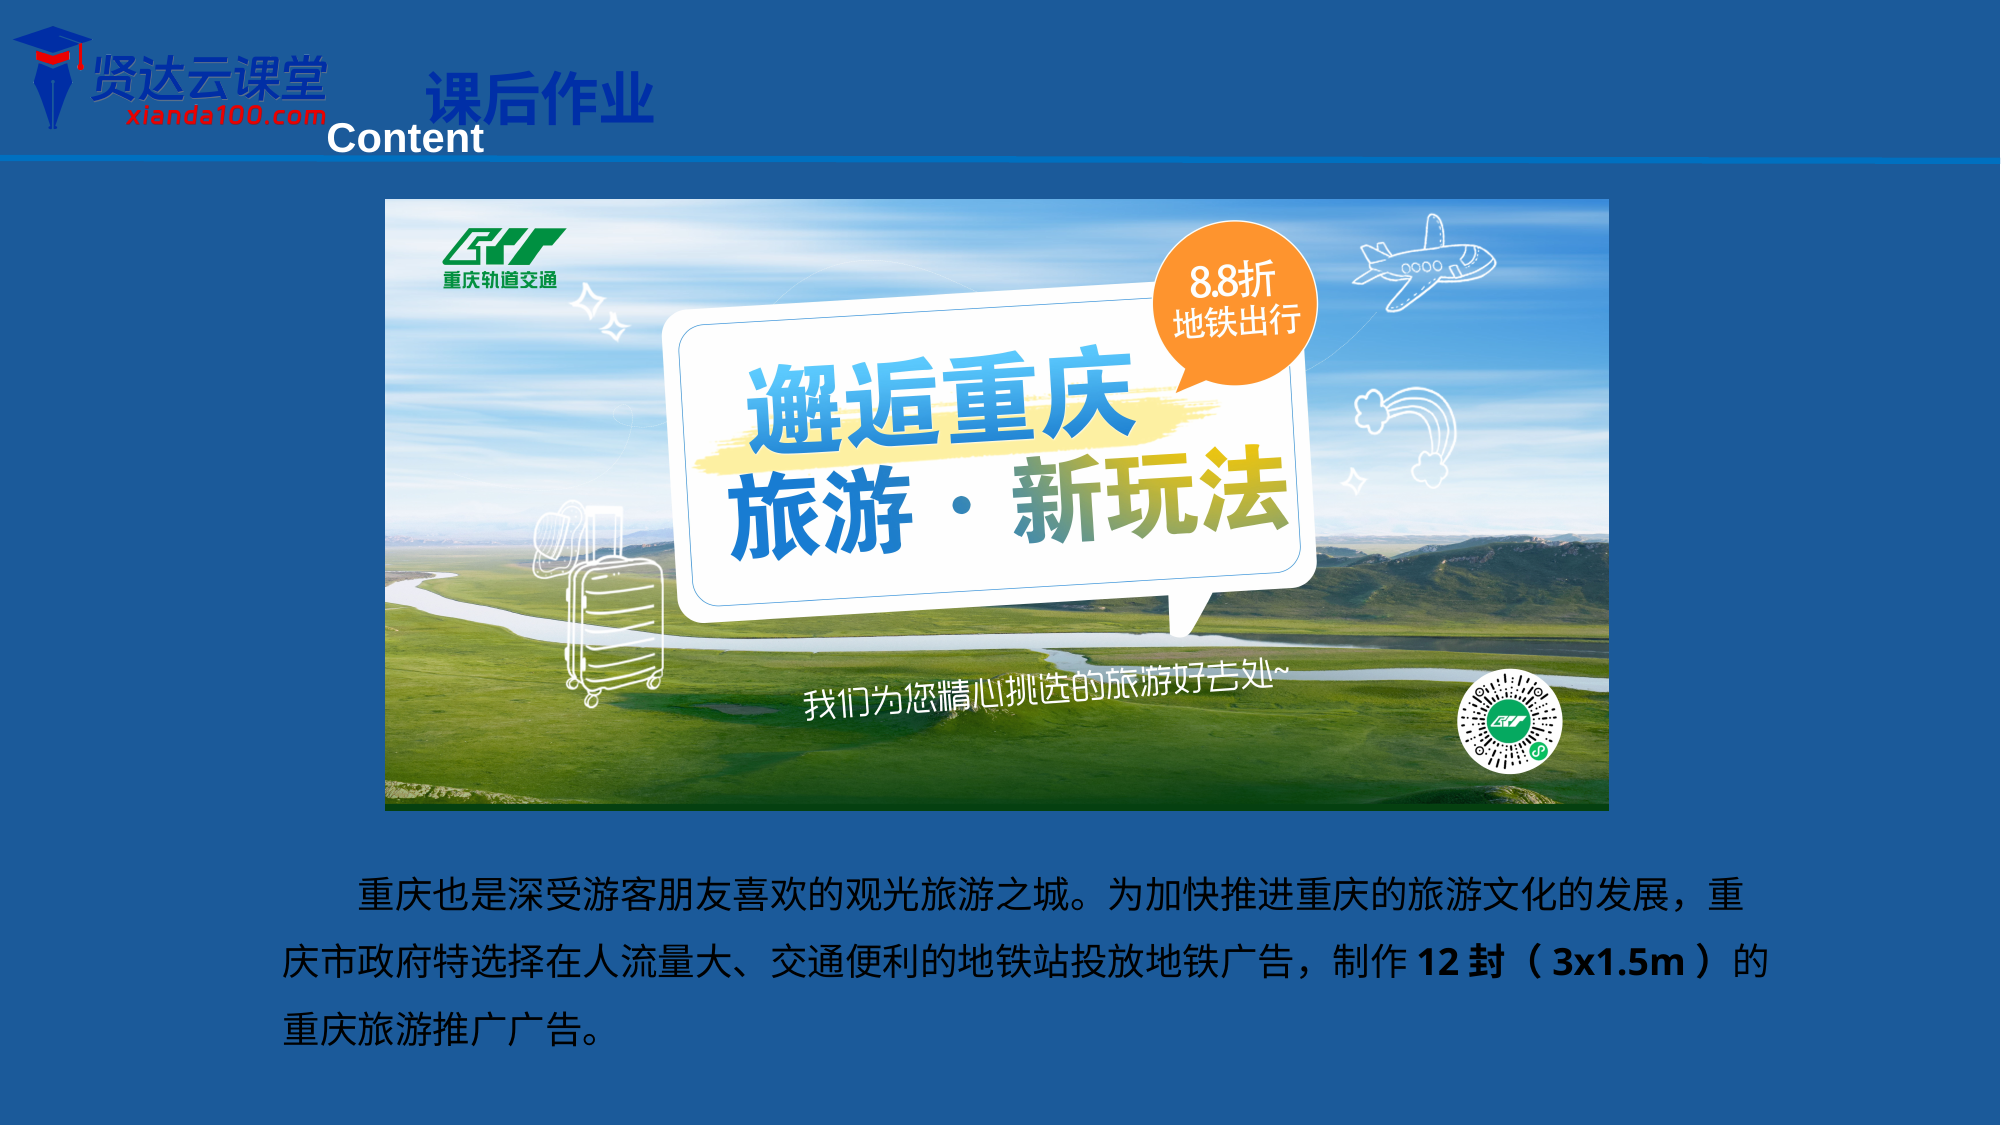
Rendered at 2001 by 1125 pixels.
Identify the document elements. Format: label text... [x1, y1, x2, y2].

picture [385, 198, 1610, 811]
text_box Content [311, 103, 767, 169]
text_box 课后作业 [409, 54, 883, 140]
picture [0, 7, 353, 155]
text_box 重庆也是深受游客朋友喜欢的观光旅游之城。为加快推进重庆的旅游文化的发展，重庆市政府特选择在人流量大、交通便利的地铁站投放地铁广告，制作12封（3x1.5m）的重庆旅游推广广告。 [267, 840, 1786, 1022]
